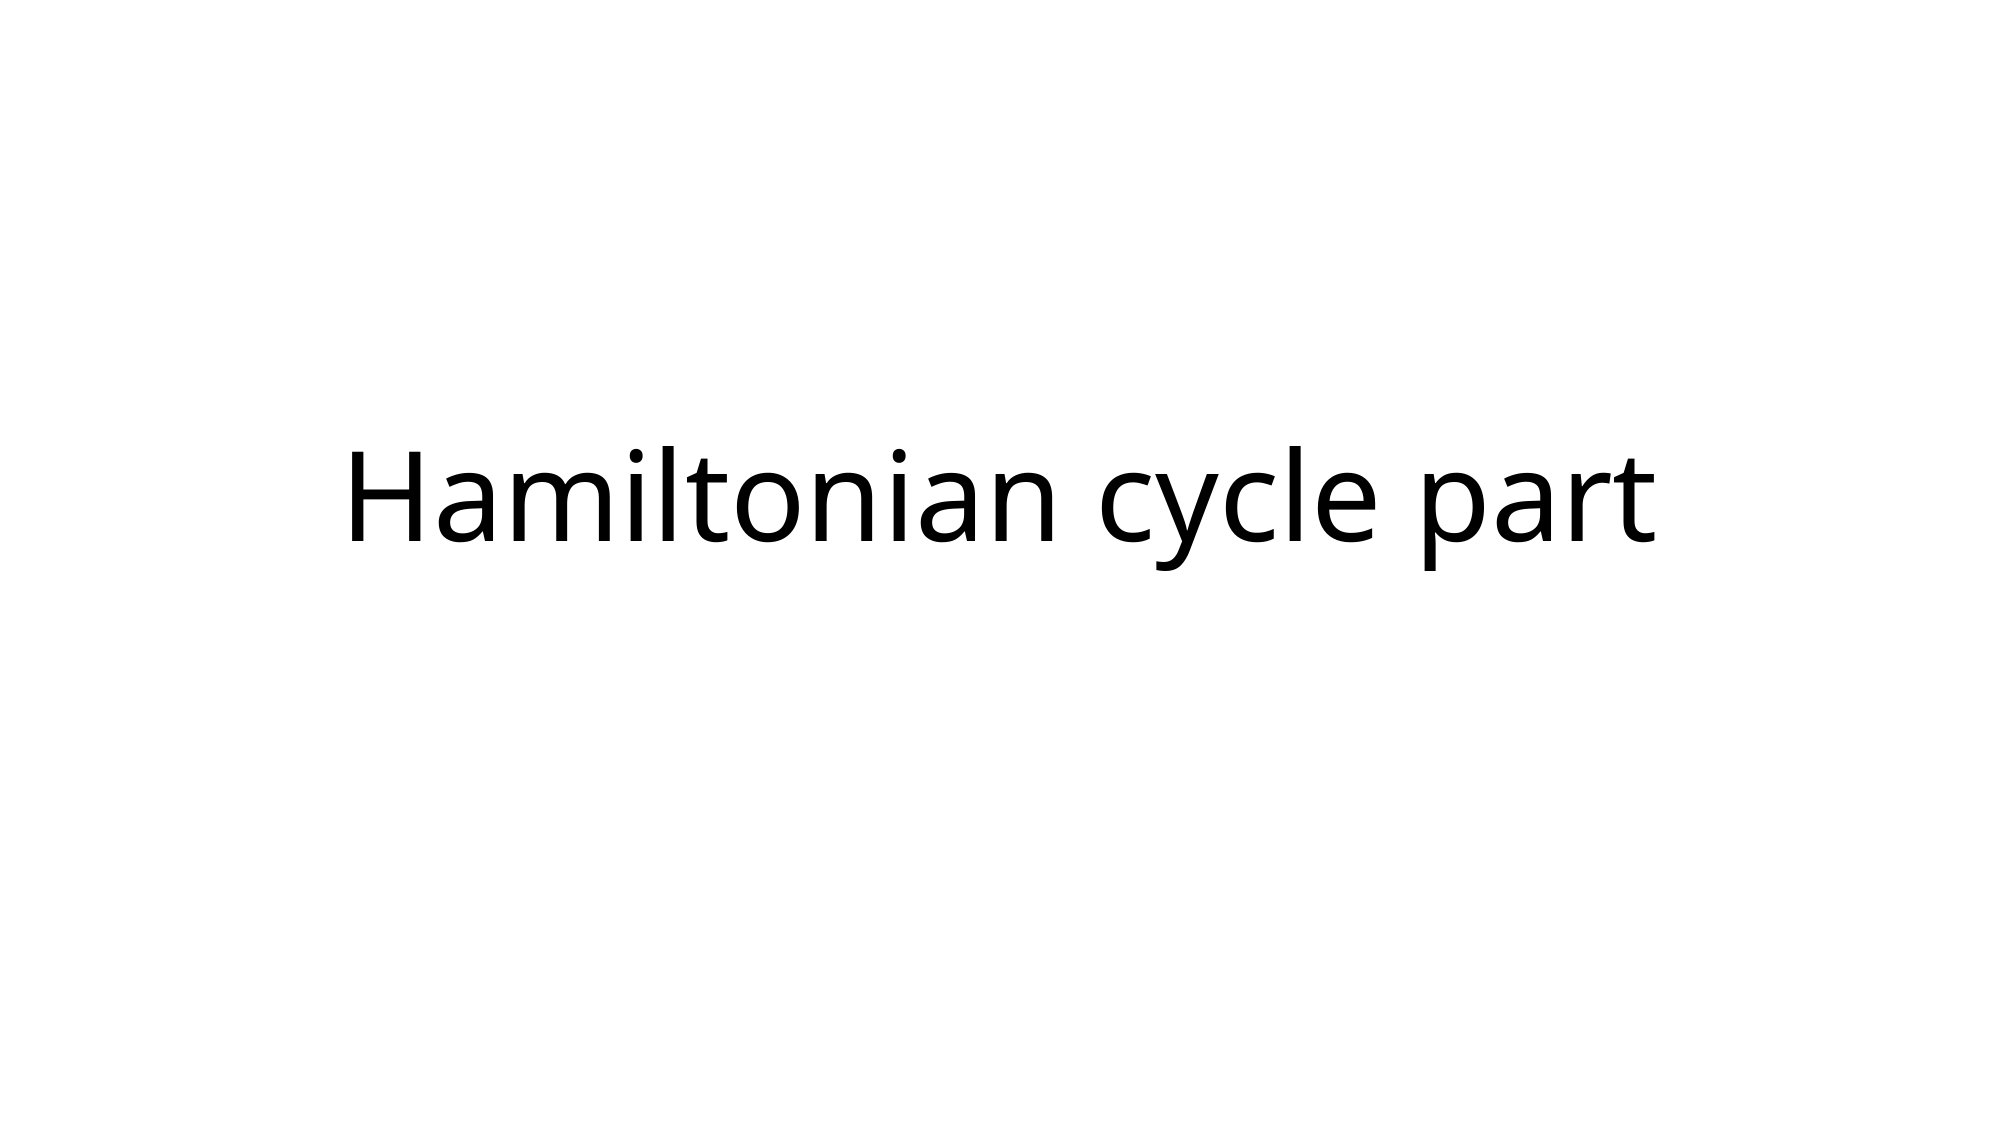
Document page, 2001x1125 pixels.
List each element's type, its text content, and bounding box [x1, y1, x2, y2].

title Hamiltonian cycle part [249, 184, 1750, 576]
